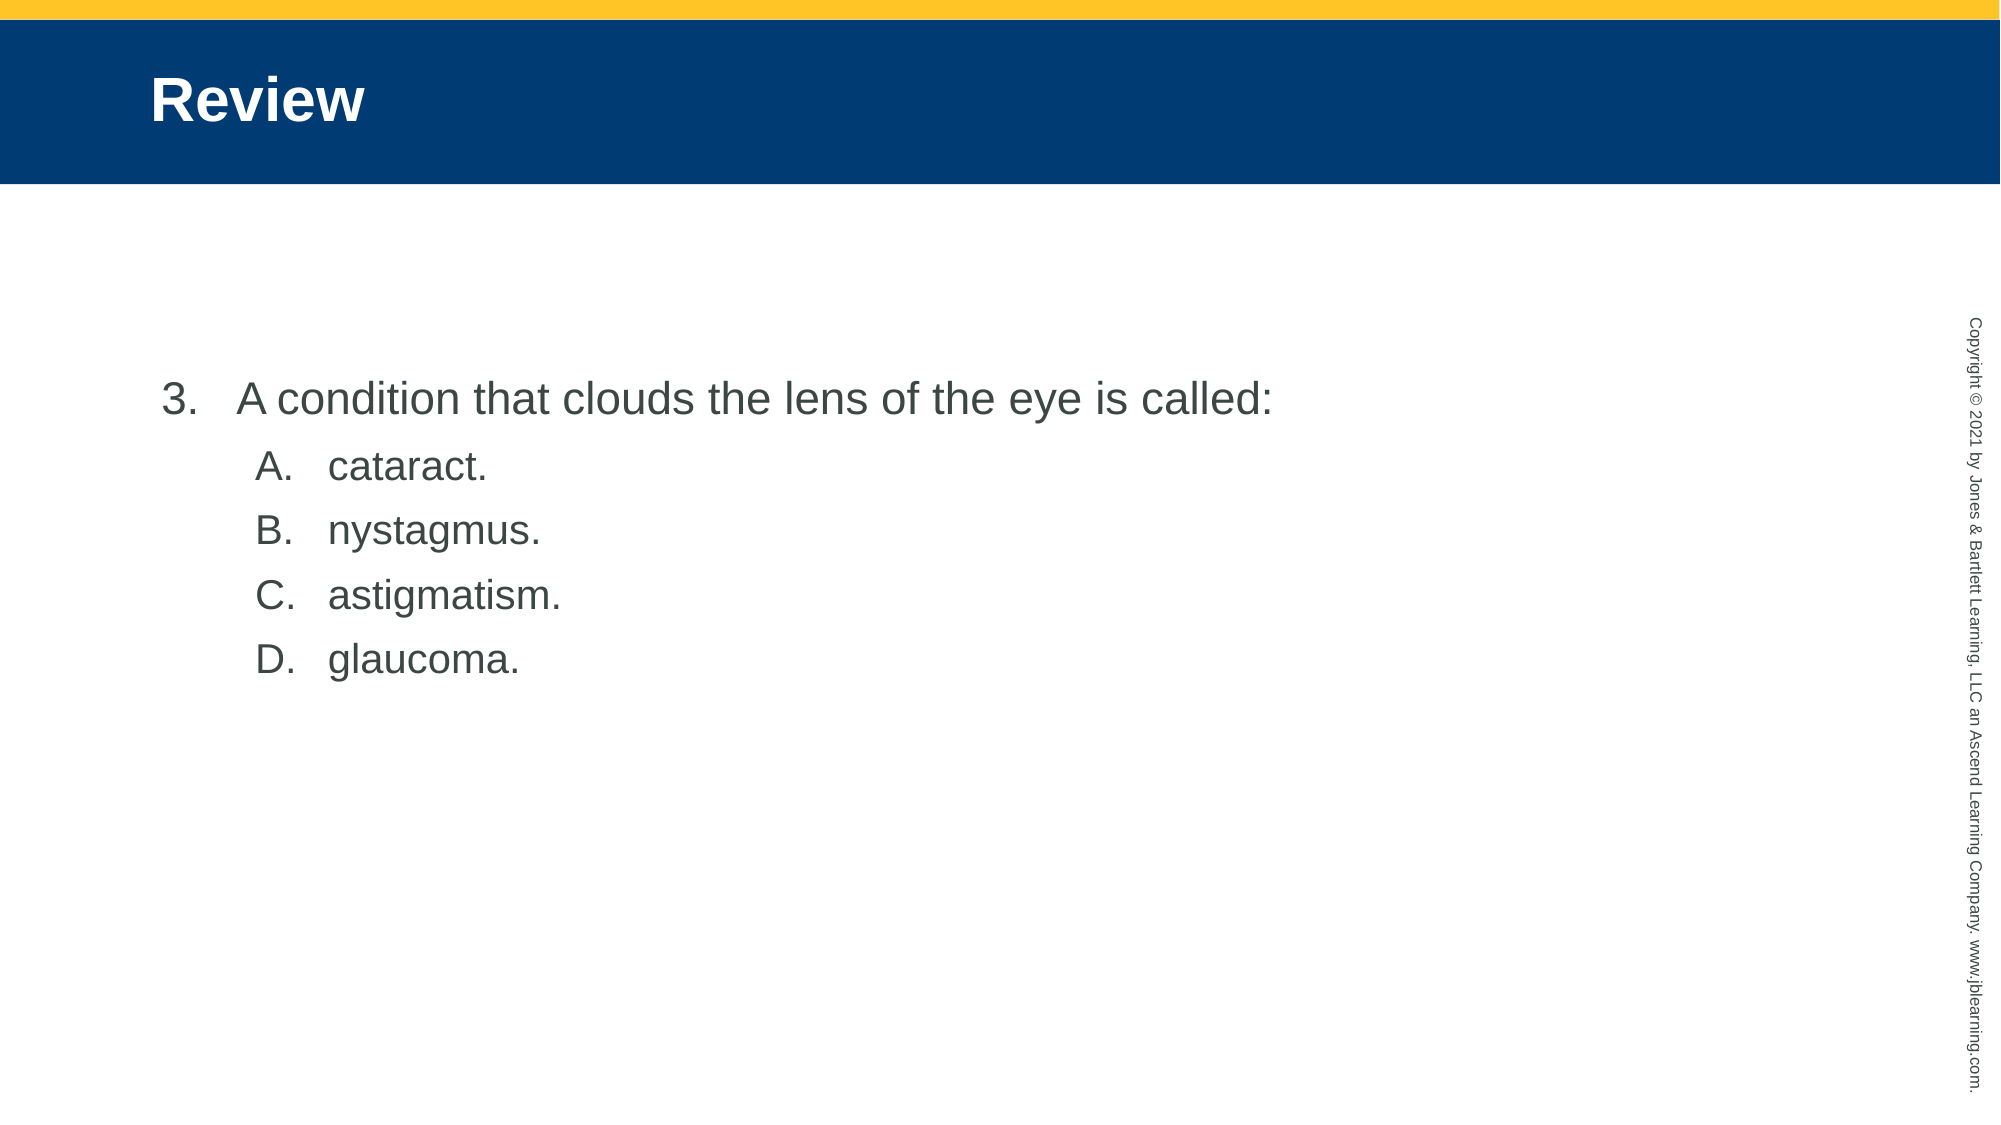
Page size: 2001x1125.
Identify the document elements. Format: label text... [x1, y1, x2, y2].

list A condition that clouds the lens of the eye is called: cataract. nystagmus. astigmatism. glaucoma. [146, 361, 1859, 1016]
title Review [0, 19, 2000, 185]
